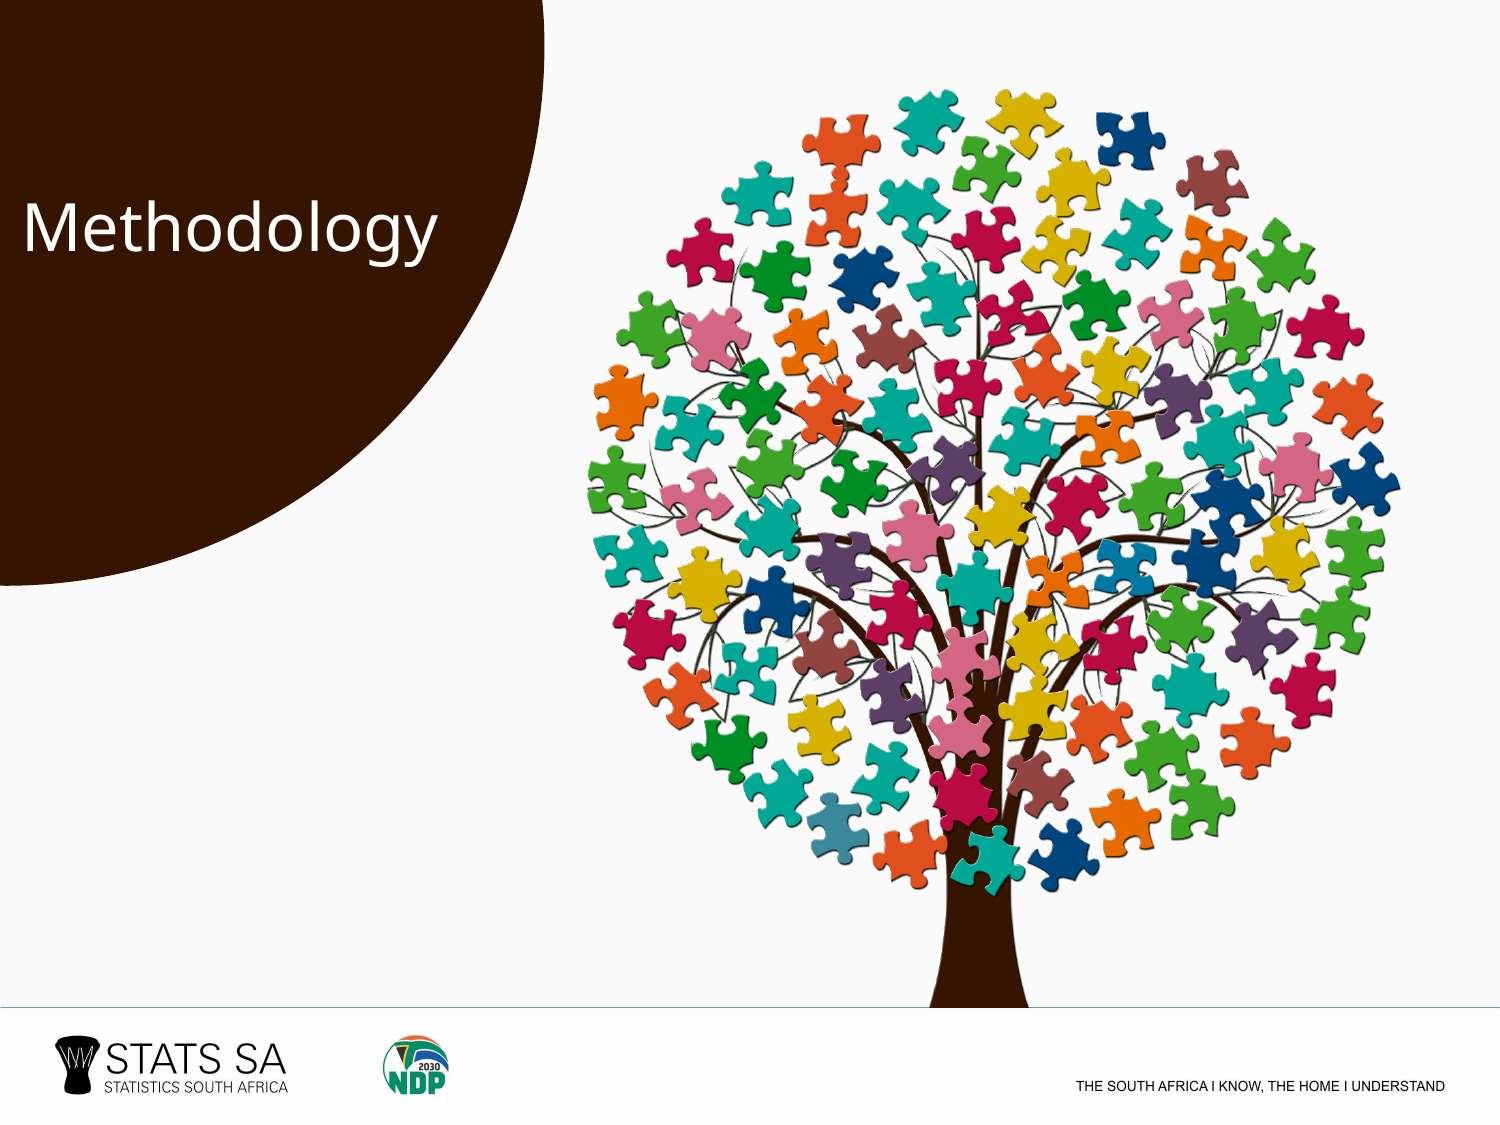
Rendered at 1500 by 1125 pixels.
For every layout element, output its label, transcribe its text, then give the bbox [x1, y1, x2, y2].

text_box [0, 0, 236, 588]
text_box Methodology [6, 177, 234, 292]
picture [0, 0, 1500, 1125]
